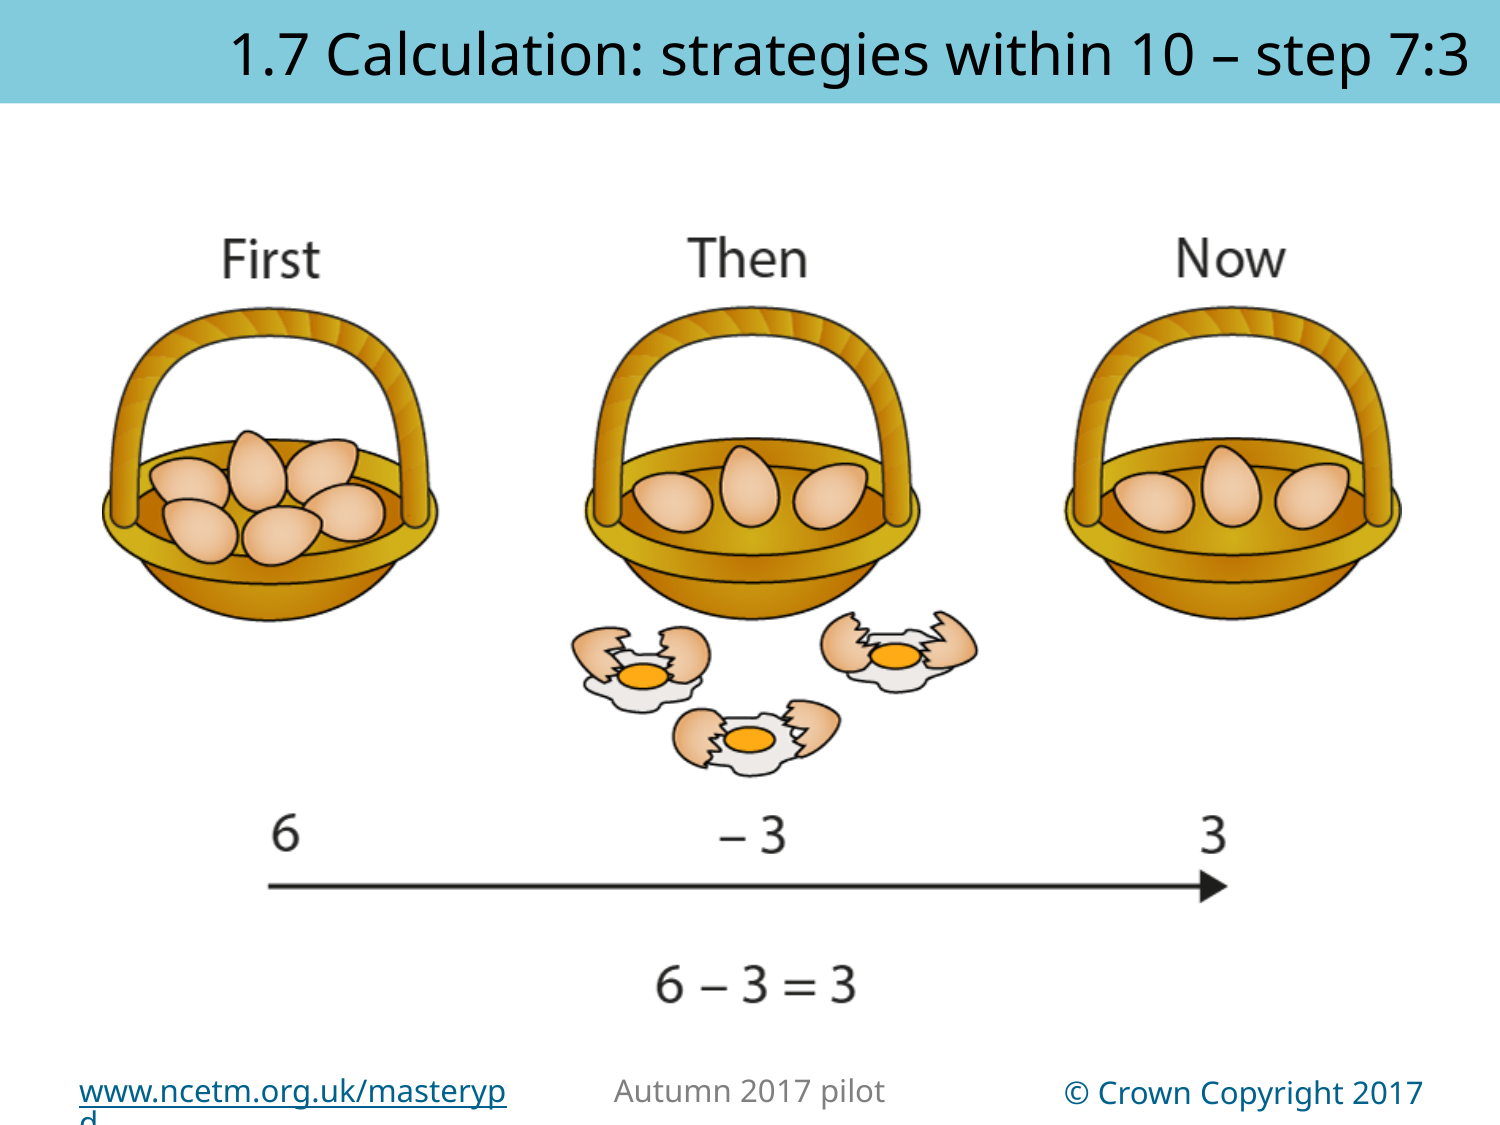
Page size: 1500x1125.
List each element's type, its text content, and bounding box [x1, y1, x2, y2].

list 1.7 Calculation: strategies within 10 – step 7:3 [0, 0, 1500, 104]
picture [102, 231, 444, 634]
picture [596, 940, 916, 1024]
picture [100, 219, 1406, 918]
picture [1045, 219, 1406, 634]
